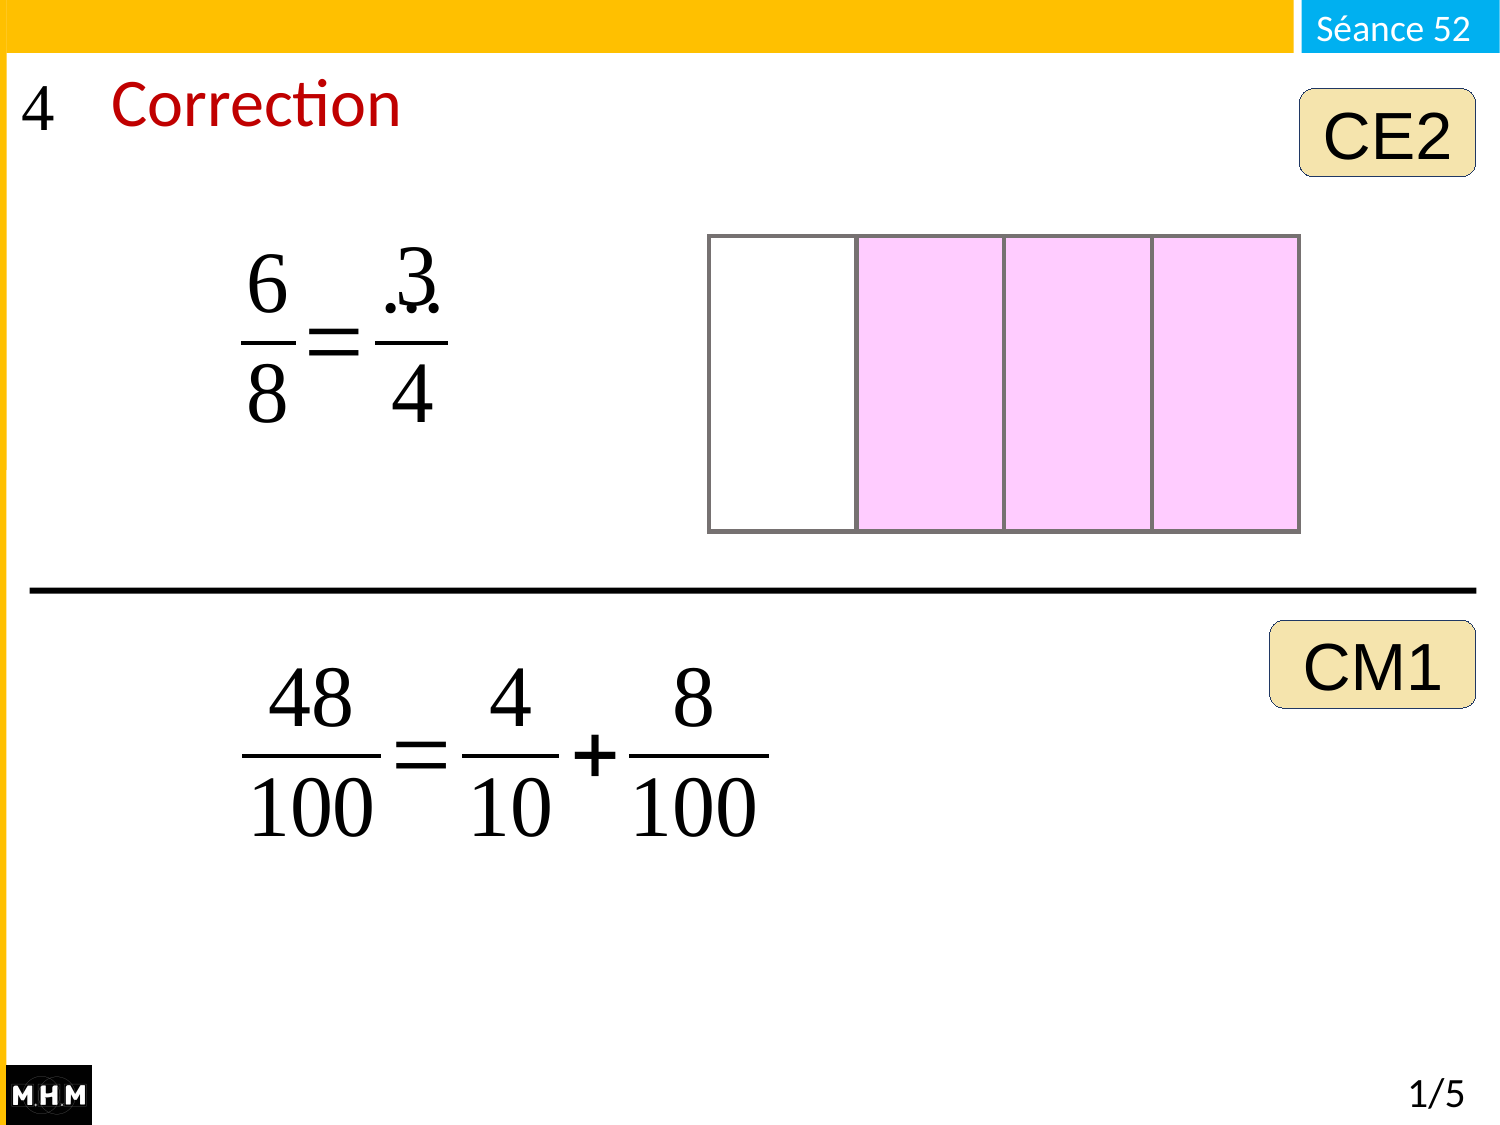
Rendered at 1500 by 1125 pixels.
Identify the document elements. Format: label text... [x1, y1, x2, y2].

text_box Correction [96, 60, 478, 149]
text_box CE2 [1299, 88, 1476, 177]
text_box CM1 [1269, 620, 1476, 709]
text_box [708, 235, 1300, 532]
picture [6, 1065, 92, 1125]
list 1/5 [1373, 1064, 1500, 1125]
